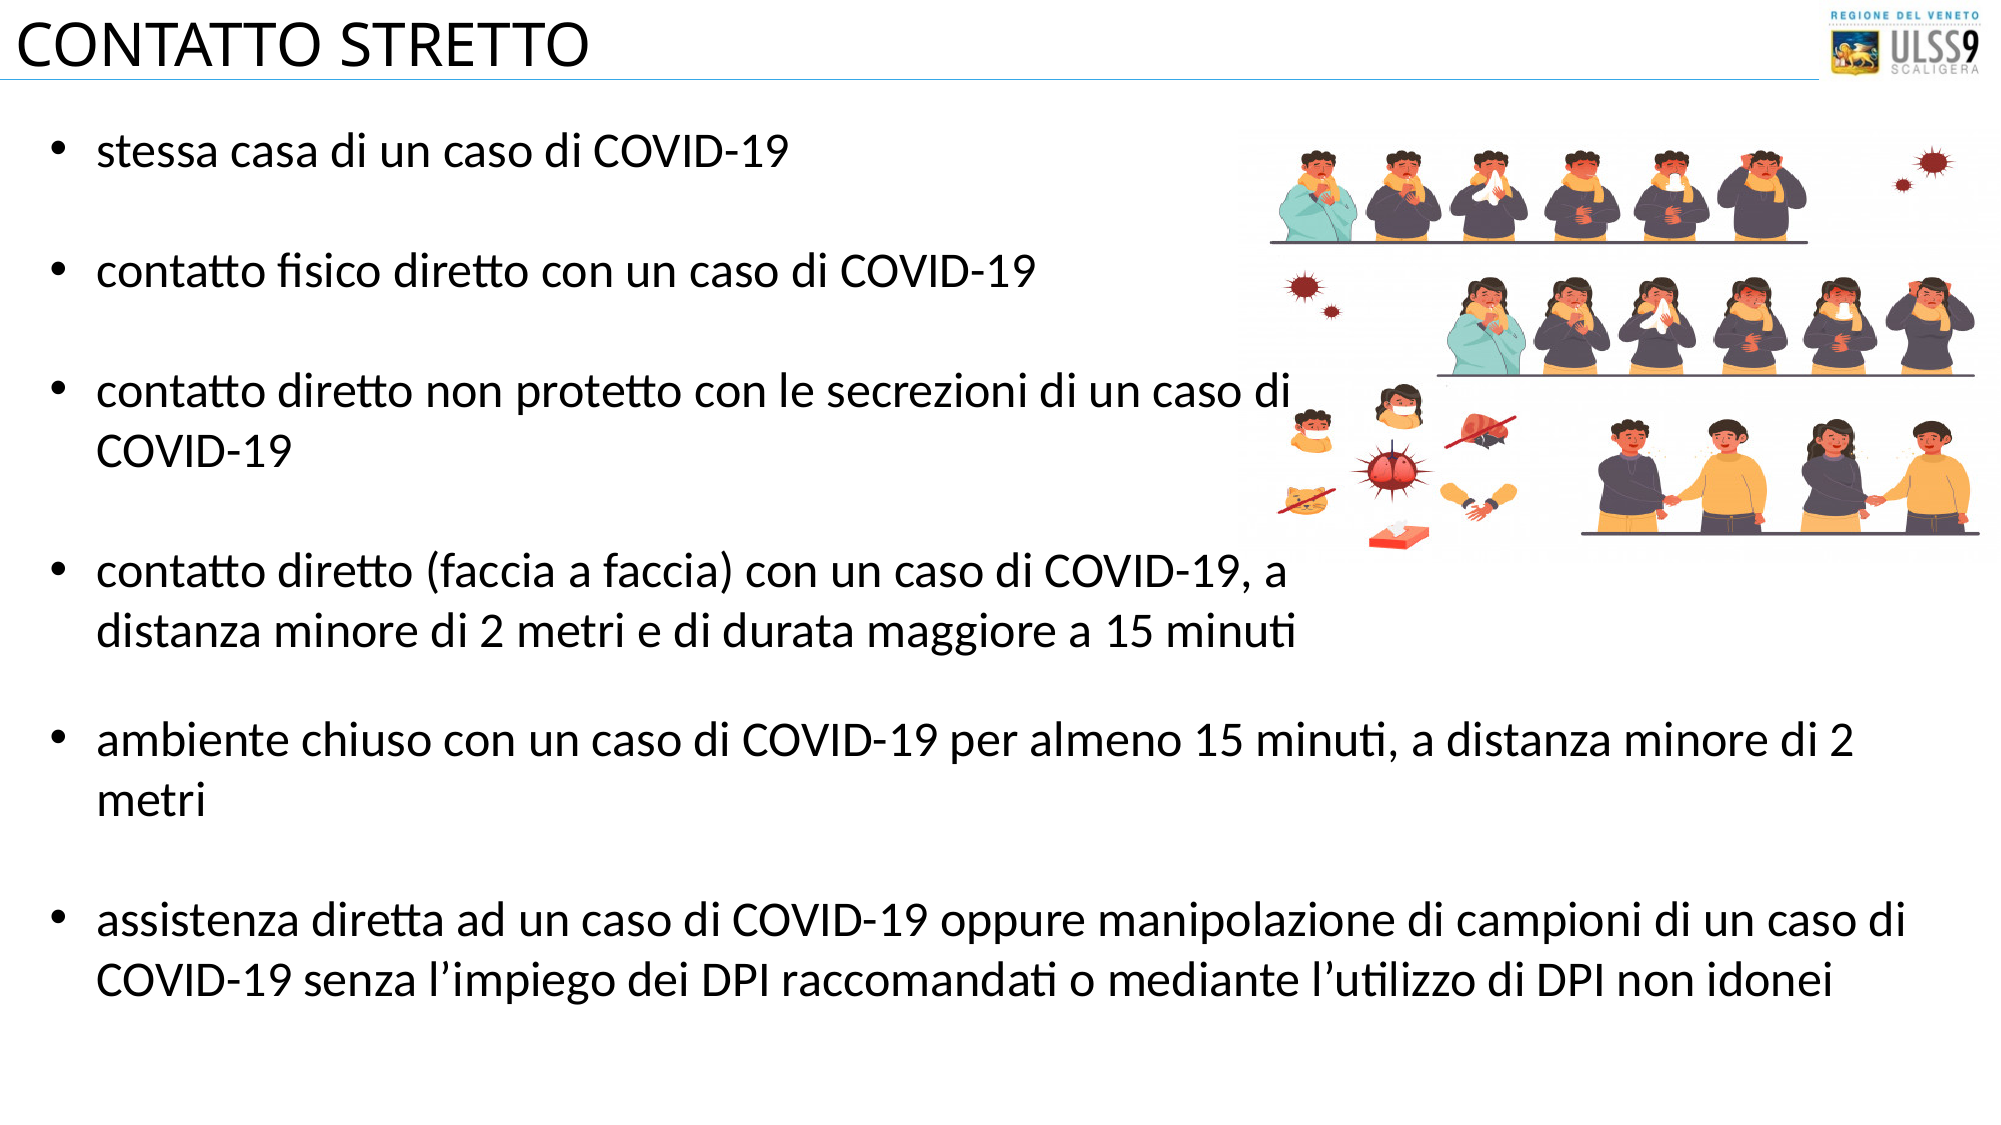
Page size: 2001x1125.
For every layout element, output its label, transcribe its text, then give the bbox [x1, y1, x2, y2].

text_box stessa casa di un caso di COVID-19 contatto fisico diretto con un caso di COVID-19 contatto diretto non protetto con le secrezioni di un caso di COVID-19 contatto diretto (faccia a faccia) con un caso di COVID-19, a distanza minore di 2 metri e di durata maggiore a 15 minuti [34, 65, 1409, 594]
text_box ambiente chiuso con un caso di COVID-19 per almeno 15 minuti, a distanza minore di 2 metri assistenza diretta ad un caso di COVID-19 oppure manipolazione di campioni di un caso di COVID-19 senza l’impiego dei DPI raccomandati o mediante l’utilizzo di DPI non idonei [34, 594, 1928, 1014]
text_box CONTATTO STRETTO [0, 9, 1725, 84]
picture [1238, 129, 2000, 563]
picture [1819, 0, 1990, 82]
